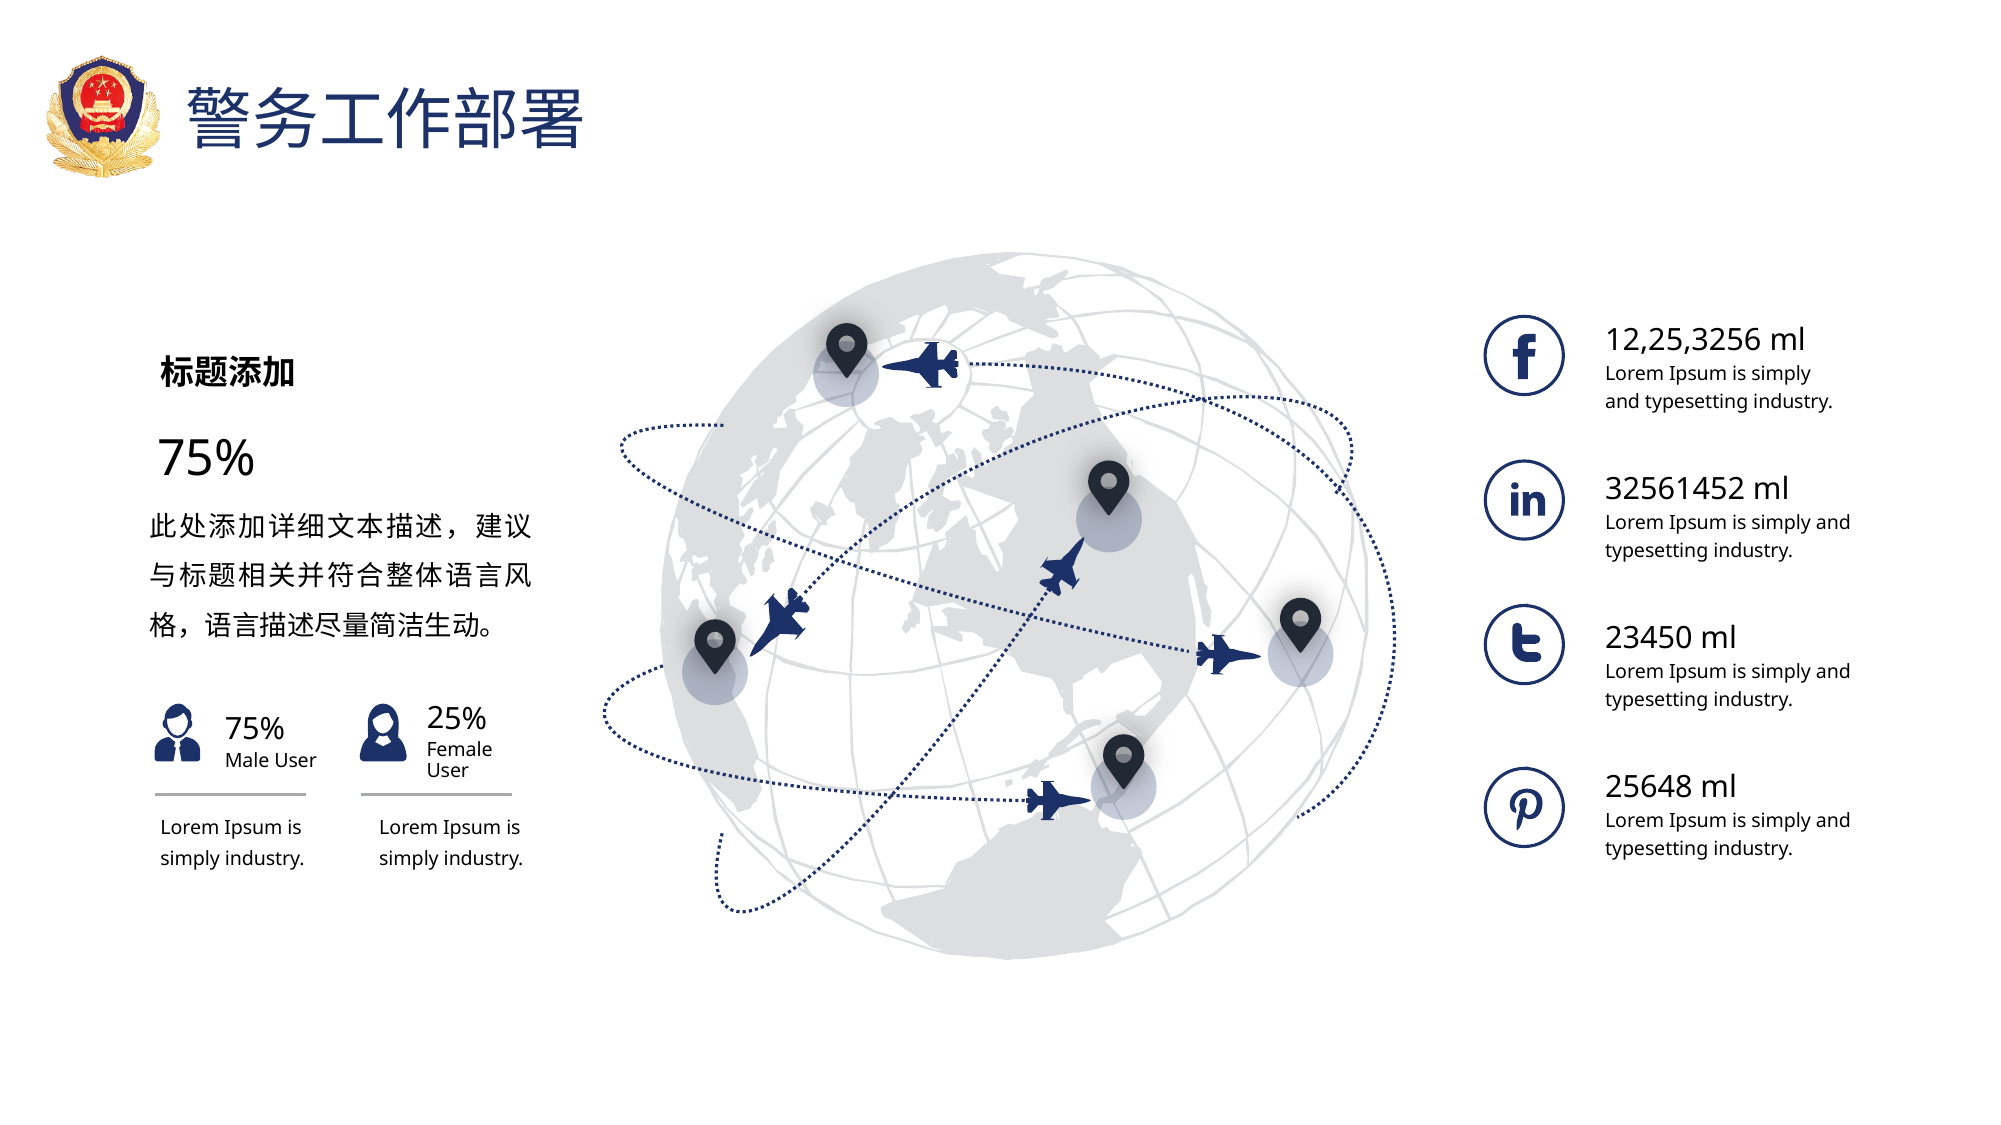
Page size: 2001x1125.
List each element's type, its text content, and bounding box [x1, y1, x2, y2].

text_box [1090, 734, 1157, 820]
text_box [1485, 316, 1564, 395]
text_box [641, 637, 1149, 793]
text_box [1485, 460, 1564, 540]
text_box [149, 341, 533, 645]
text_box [1267, 597, 1334, 688]
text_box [881, 342, 1395, 818]
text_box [659, 818, 1369, 961]
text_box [1485, 605, 1564, 684]
text_box 23450 ml Lorem Ipsum is simply and typesetting industry. [1604, 610, 1864, 711]
text_box 25648 ml Lorem Ipsum is simply and typesetting industry. [1604, 759, 1864, 860]
text_box 32561452 ml Lorem Ipsum is simply and typesetting industry. [1604, 461, 1864, 562]
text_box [1485, 768, 1564, 847]
text_box 12,25,3256 ml Lorem Ipsum is simply and typesetting industry. [1604, 312, 1864, 413]
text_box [621, 424, 749, 675]
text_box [1076, 460, 1142, 553]
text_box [149, 702, 331, 880]
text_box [813, 323, 879, 407]
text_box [359, 703, 547, 880]
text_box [604, 665, 1091, 821]
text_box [749, 396, 881, 637]
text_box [659, 252, 1369, 424]
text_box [682, 619, 748, 706]
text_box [32, 42, 825, 186]
